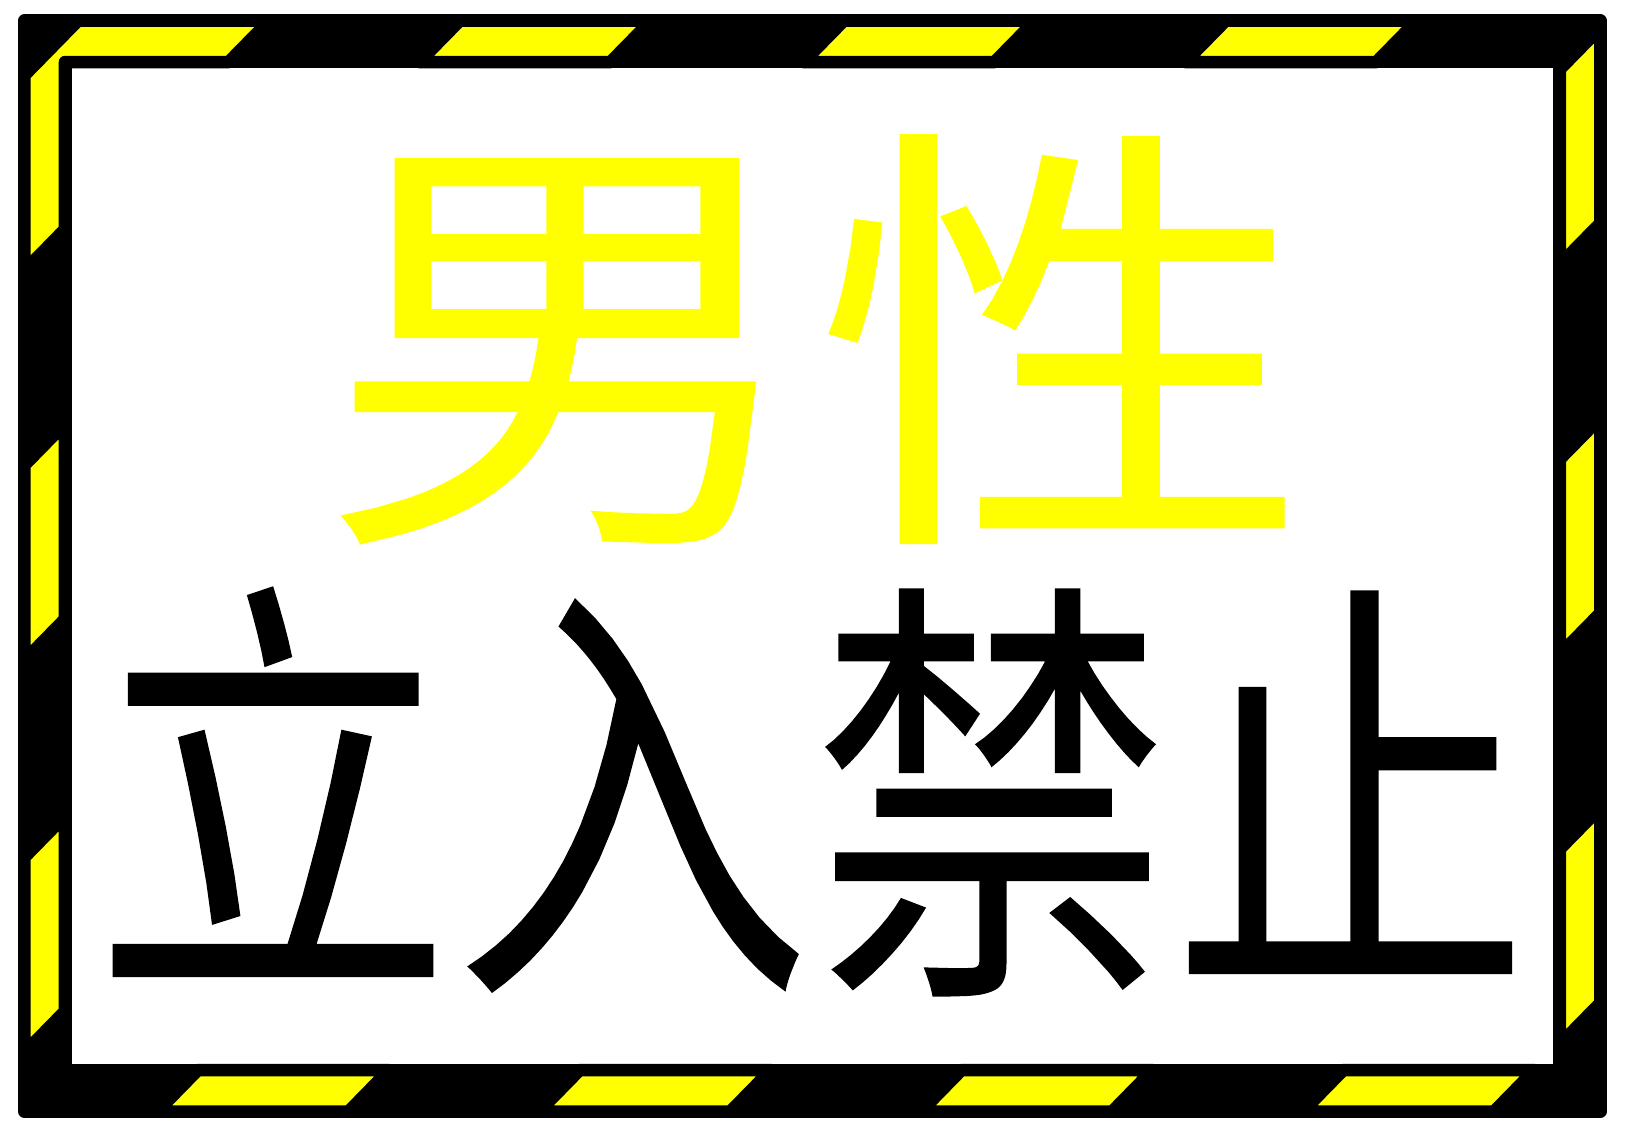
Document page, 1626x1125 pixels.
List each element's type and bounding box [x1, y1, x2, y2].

text_box [112, 133, 1513, 997]
text_box [24, 20, 1601, 1112]
